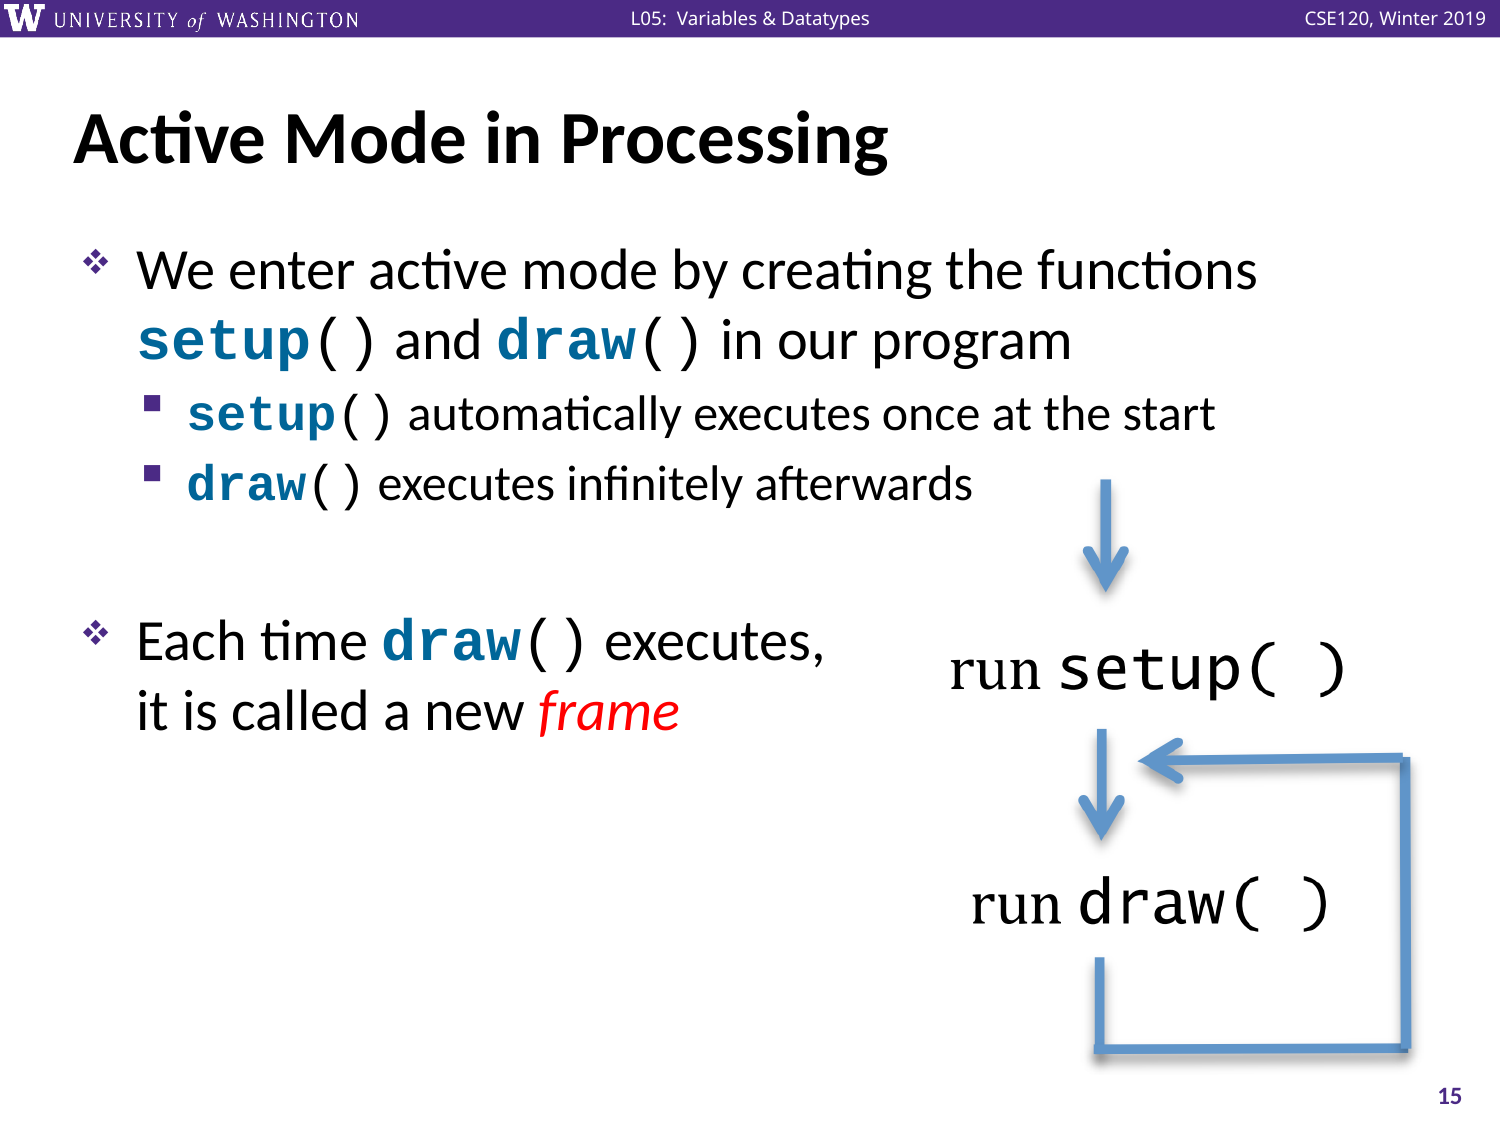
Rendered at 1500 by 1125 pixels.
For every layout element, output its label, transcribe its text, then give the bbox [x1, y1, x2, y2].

title Active Mode in Processing [58, 71, 1438, 197]
slide_number 15 [1400, 1065, 1500, 1125]
list We enter active mode by creating the functions setup() and draw() in our program setup() automatically executes once at the start draw() executes infinitely afterwards Each time draw() executes, it is called a new frame [64, 223, 1438, 1040]
picture [950, 474, 1424, 1075]
picture [4, 4, 358, 32]
